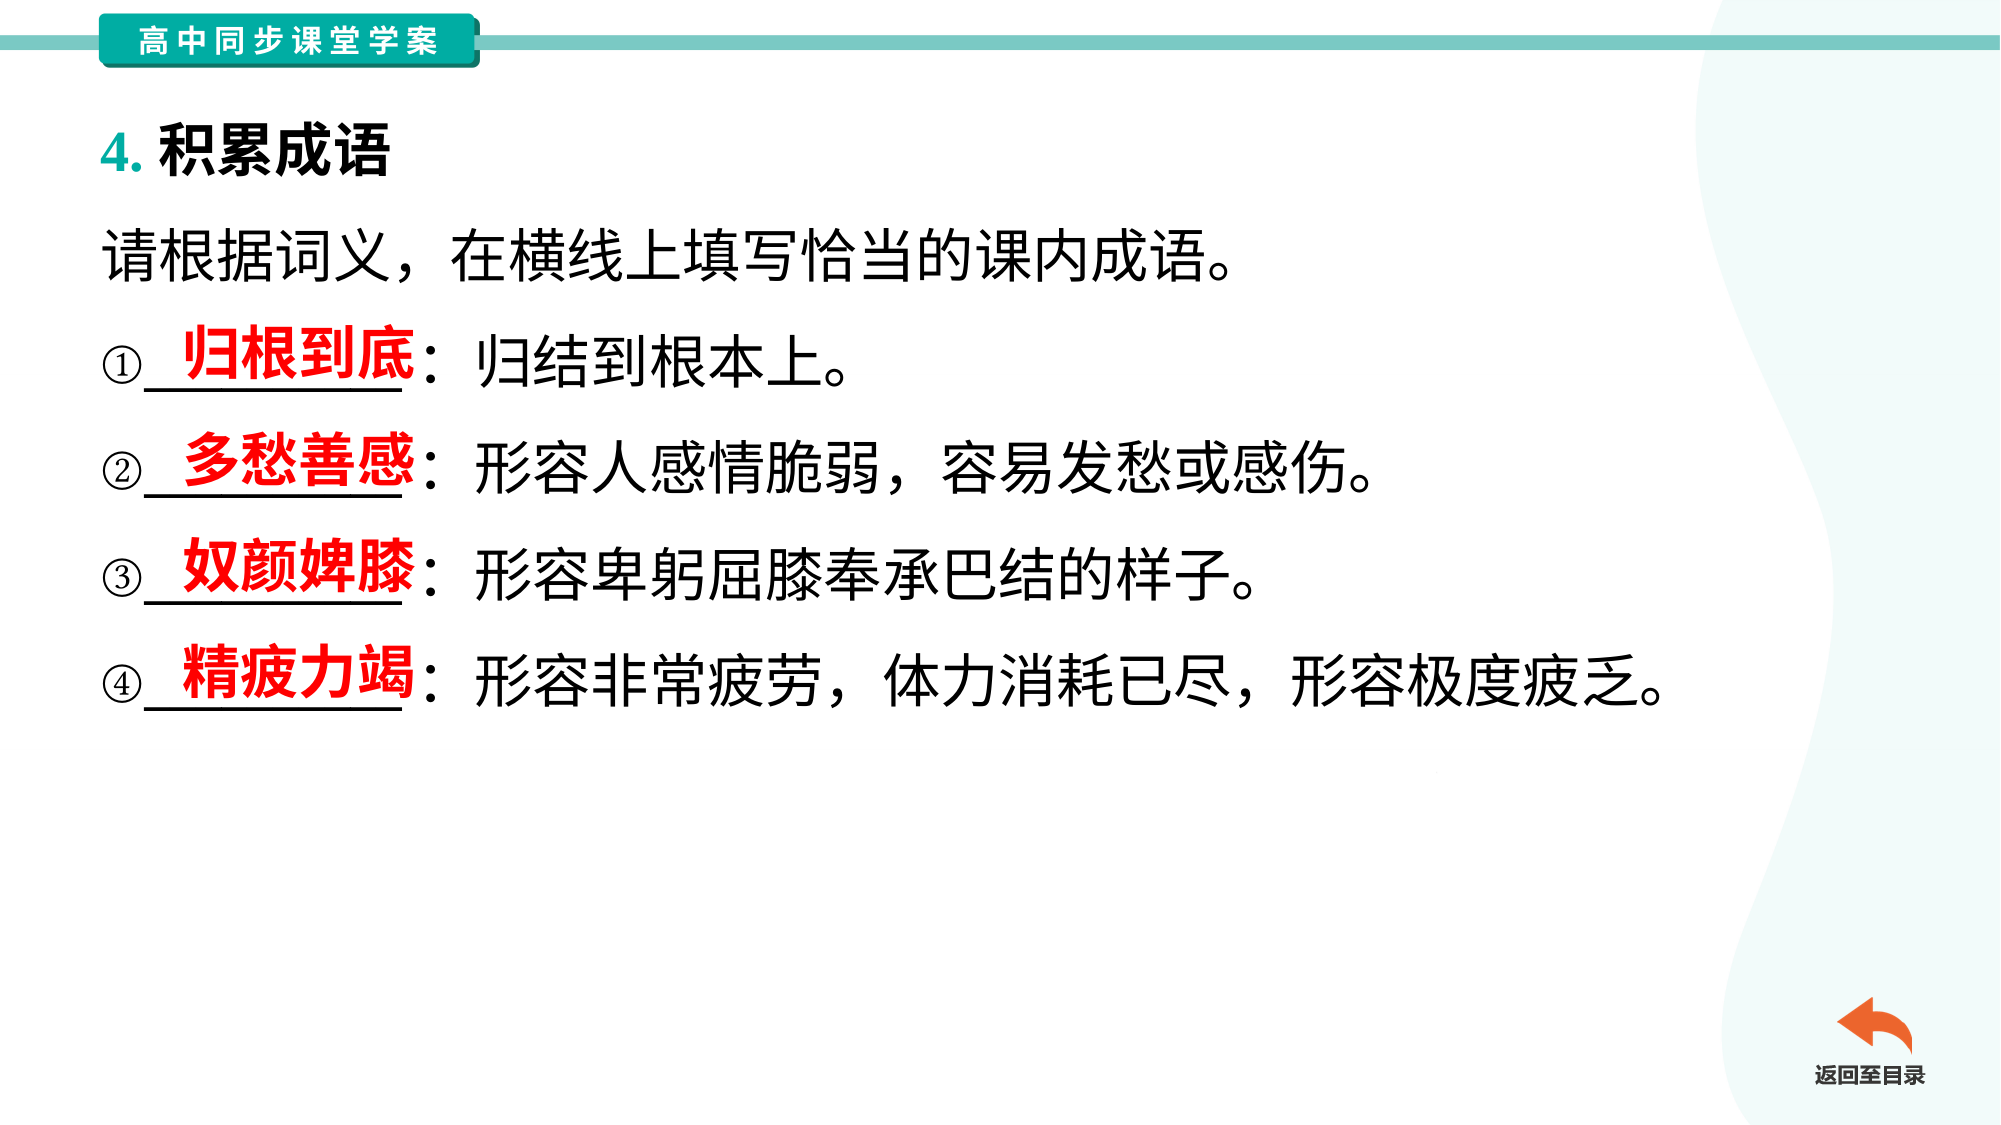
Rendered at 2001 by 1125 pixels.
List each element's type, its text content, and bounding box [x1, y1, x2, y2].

text_box 4.积累成语 请根据词义，在横线上填写恰当的课内成语。 ①__________：归结到根本上。 ②__________：形容人感情脆弱，容易发愁或感伤。 ③__________：形容卑躬屈膝奉承巴结的样子。 ④__________：形容非常疲劳，体力消耗已尽，形容极度疲乏。 [100, 76, 1899, 715]
text_box 奴颜婢膝 [160, 496, 438, 599]
text_box 归根到底 [160, 284, 438, 387]
text_box 精疲力竭 [160, 603, 438, 706]
text_box 多愁善感 [160, 390, 438, 493]
picture [0, 0, 2000, 1125]
